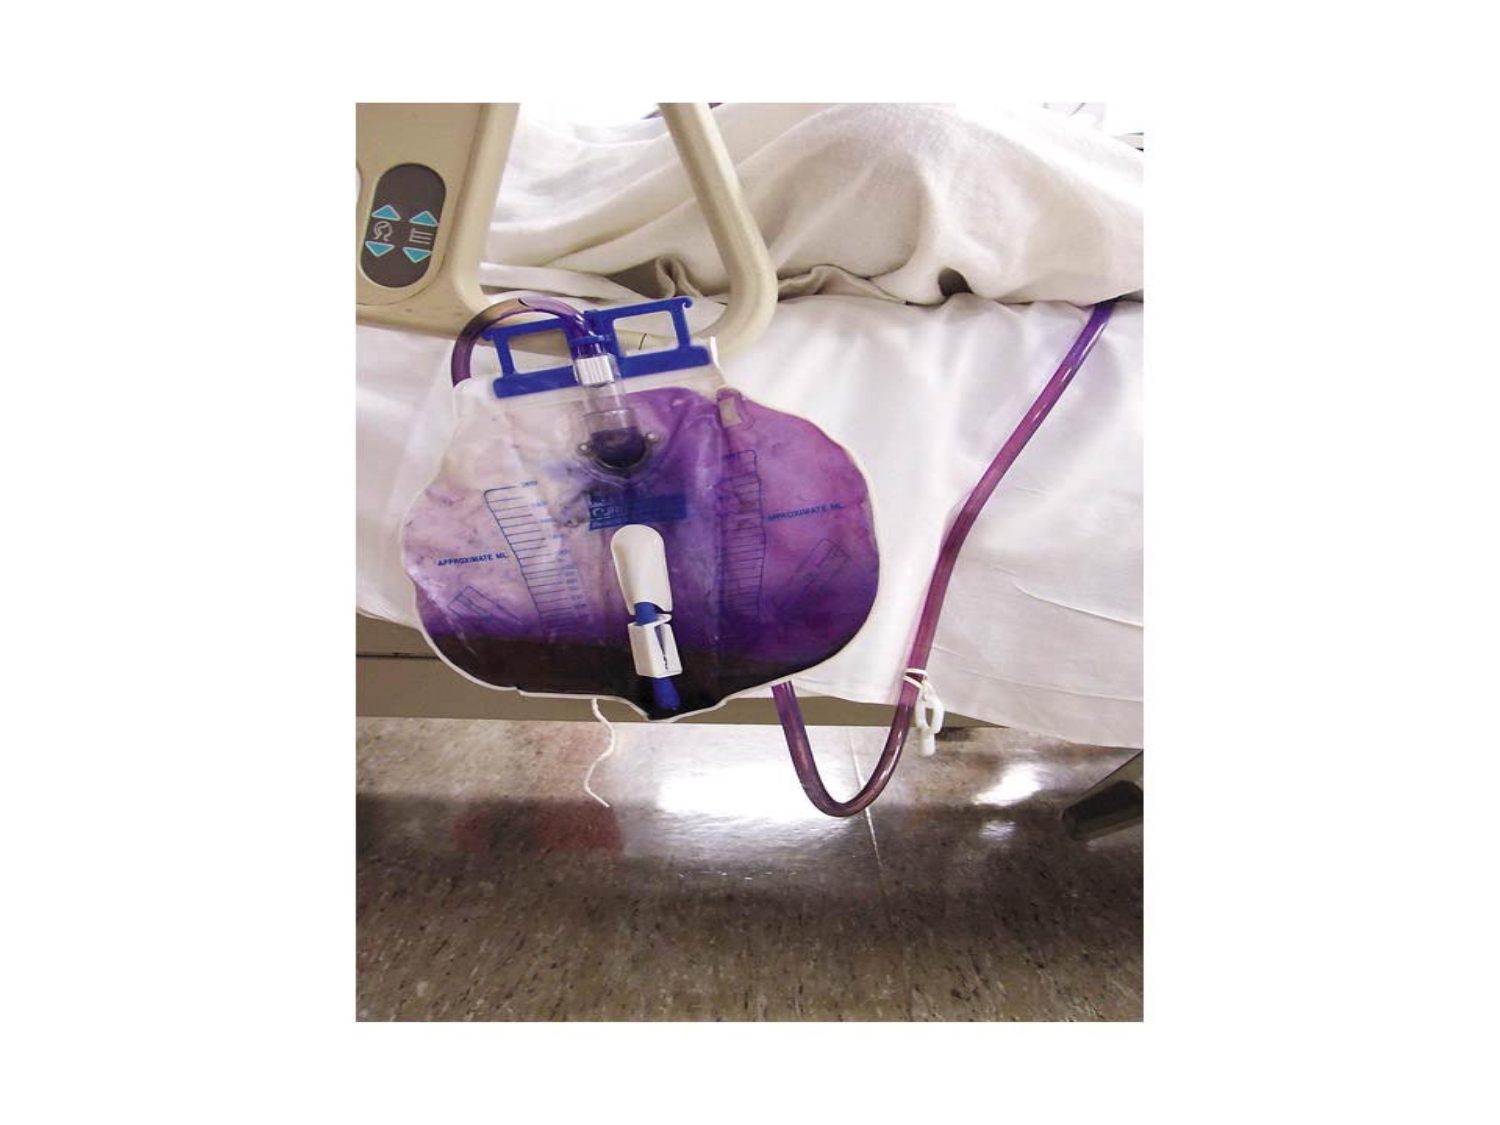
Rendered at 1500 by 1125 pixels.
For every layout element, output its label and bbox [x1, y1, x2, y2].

picture [327, 81, 1173, 1044]
